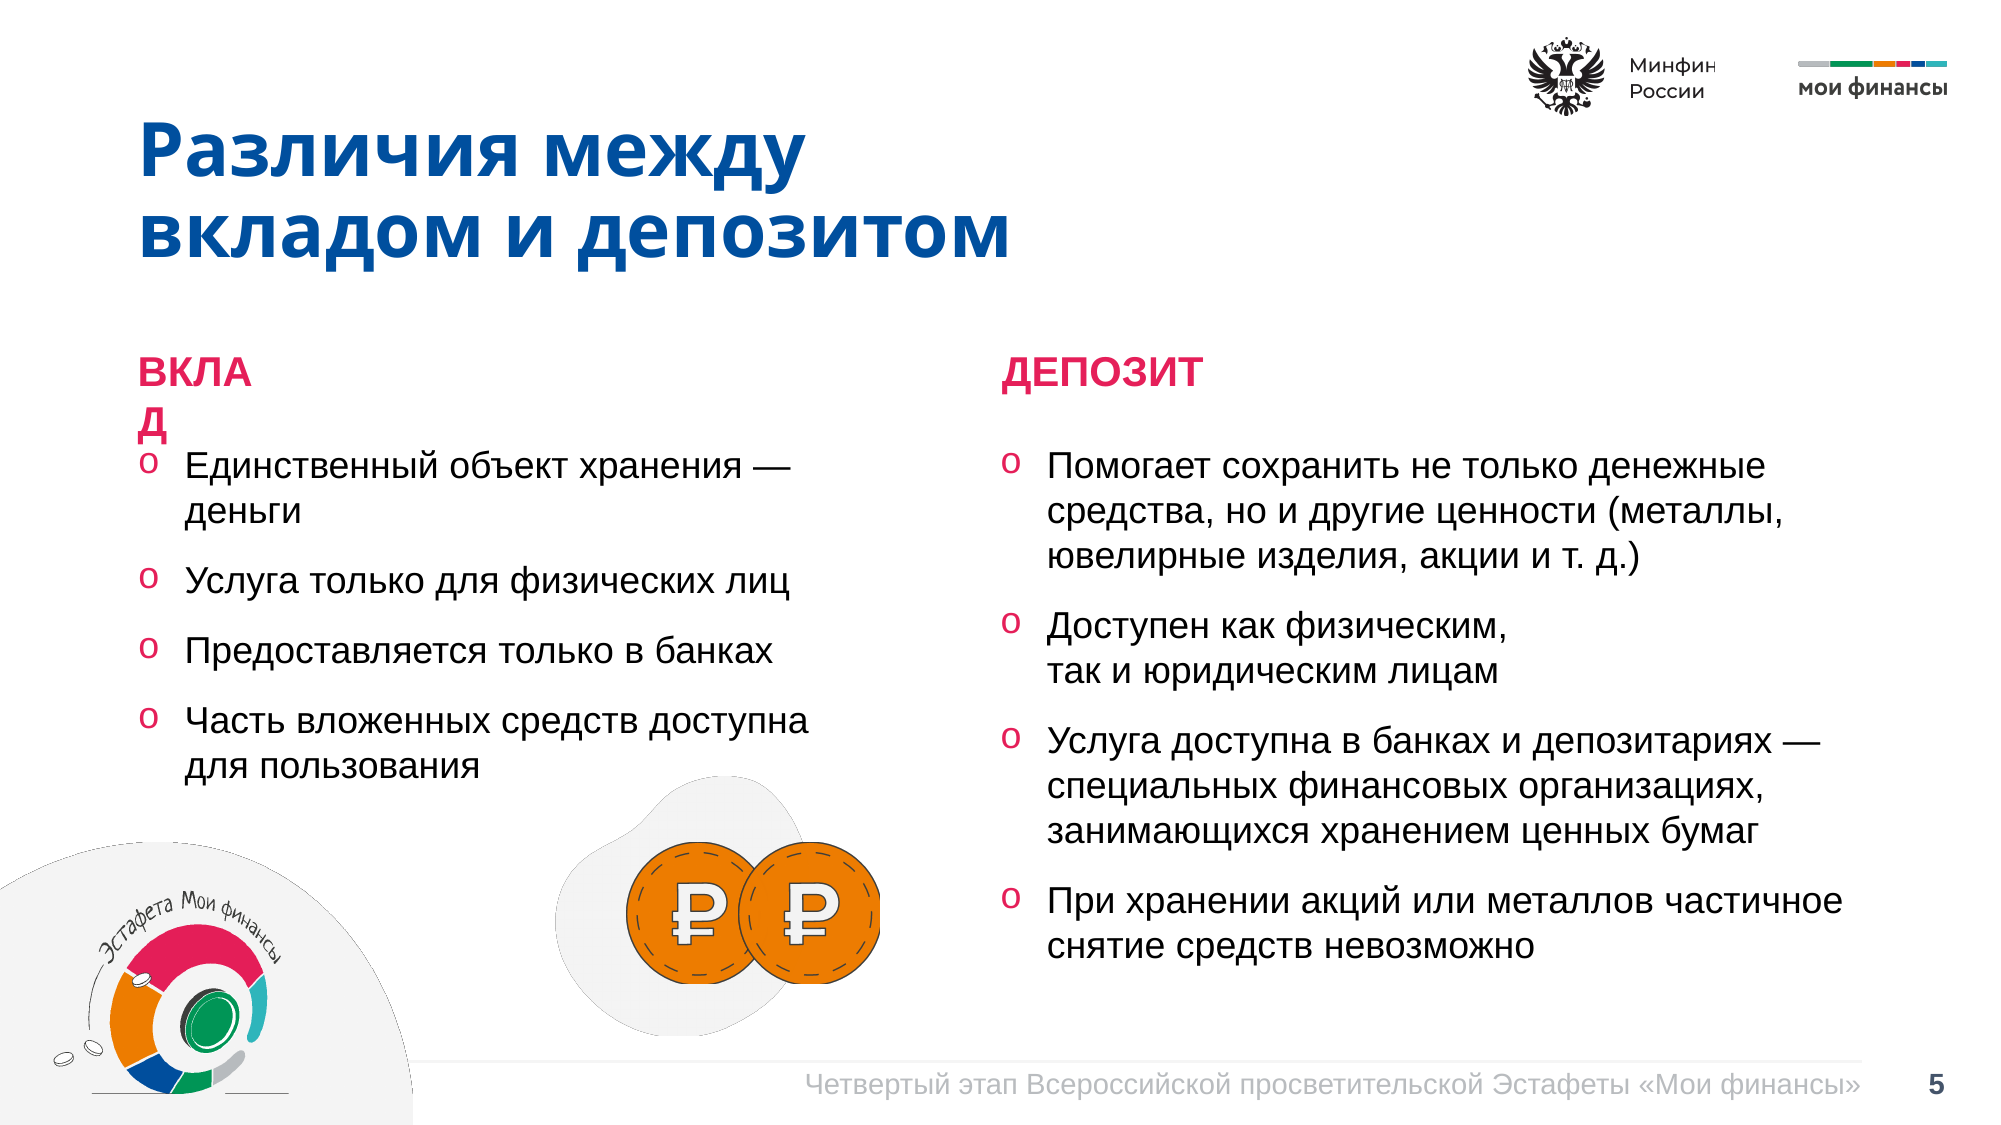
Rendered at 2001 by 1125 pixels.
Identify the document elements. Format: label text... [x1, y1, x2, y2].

picture [554, 776, 880, 1036]
text_box Помогает сохранить не только денежные средства, но и другие ценности (металлы, ювелирные изделия, акции и т. д.) Доступен как физическим, так и юридическим лицам Услуга доступна в банках и депозитариях — специальных финансовых организациях, занимающихся хранением ценных бумаг При хранении акций или металлов частичное снятие средств невозможно [999, 441, 1885, 967]
picture [1528, 37, 1715, 116]
picture [1798, 61, 1947, 99]
text_box ВКЛАД [137, 344, 284, 441]
picture [0, 842, 414, 1125]
text_box Единственный объект хранения — деньги Услуга только для физических лиц Предоставляется только в банках Часть вложенных средств доступна для пользования [137, 441, 851, 787]
text_box 5 [1862, 1065, 1945, 1125]
text_box ДЕПОЗИТ [1001, 344, 1206, 395]
title Различия между вкладом и депозитом [137, 111, 1172, 267]
